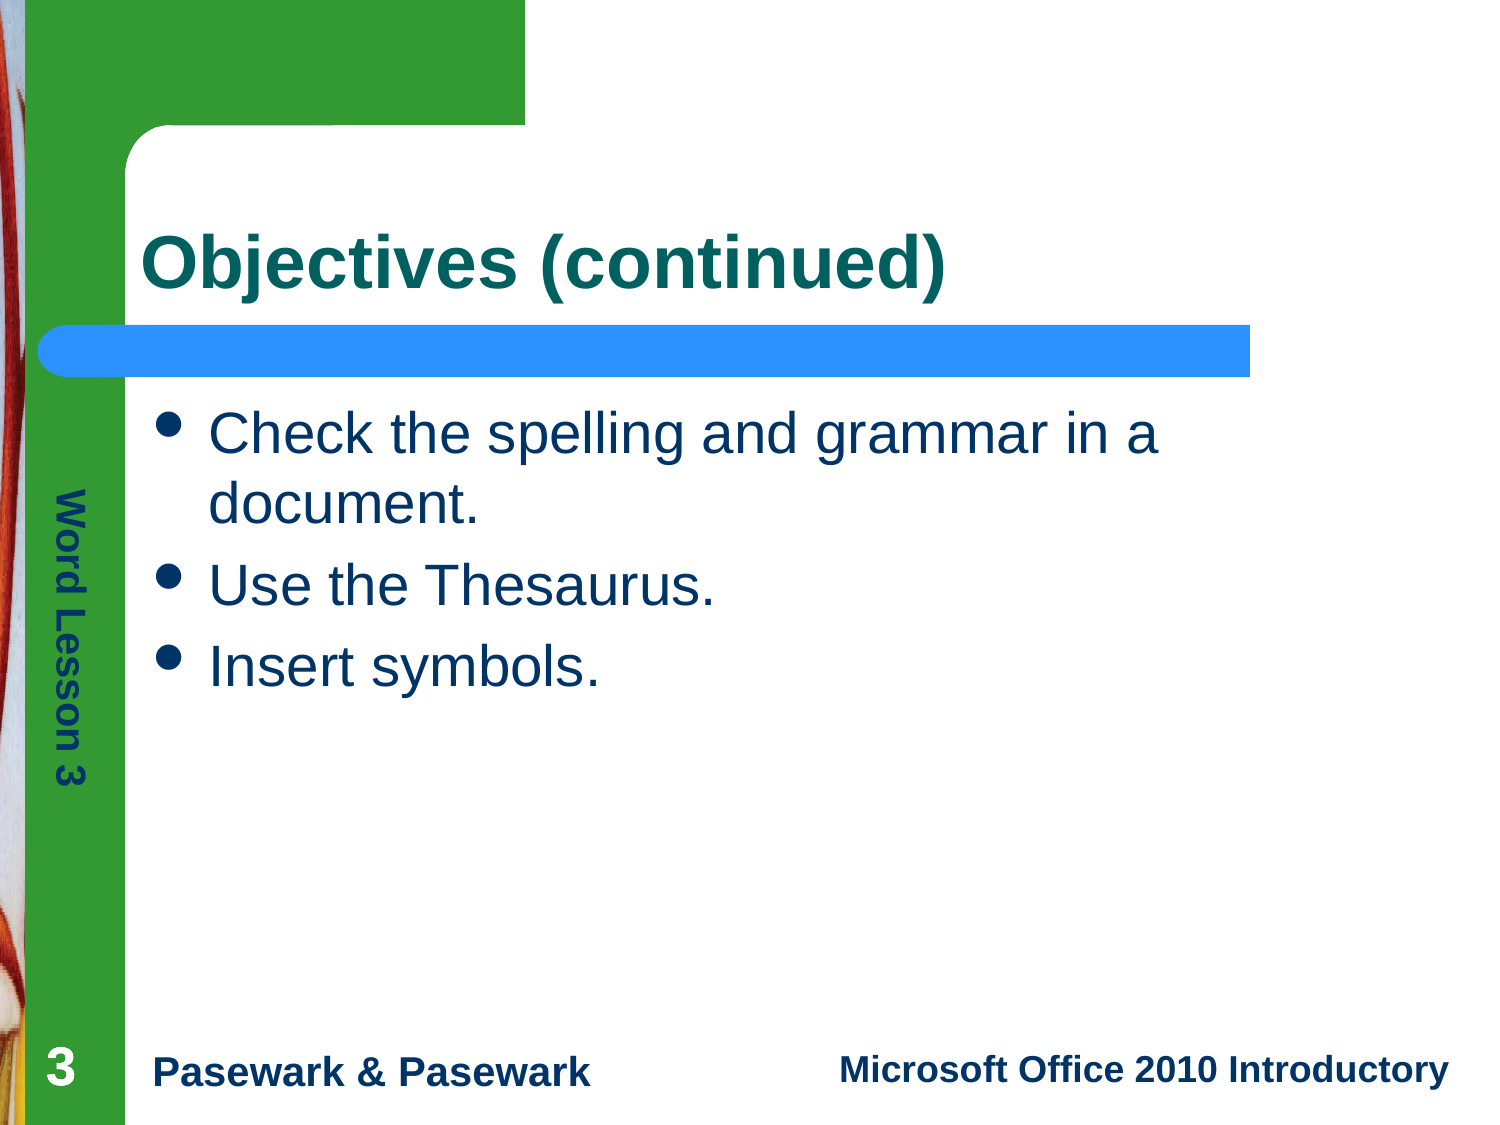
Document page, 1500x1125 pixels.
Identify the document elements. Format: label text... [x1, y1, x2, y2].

title Objectives (continued) [124, 124, 1426, 313]
text_box 3 [13, 1023, 111, 1105]
list Check the spelling and grammar in a document. Use the Thesaurus. Insert symbols. [137, 387, 1400, 999]
picture [0, 0, 25, 1125]
